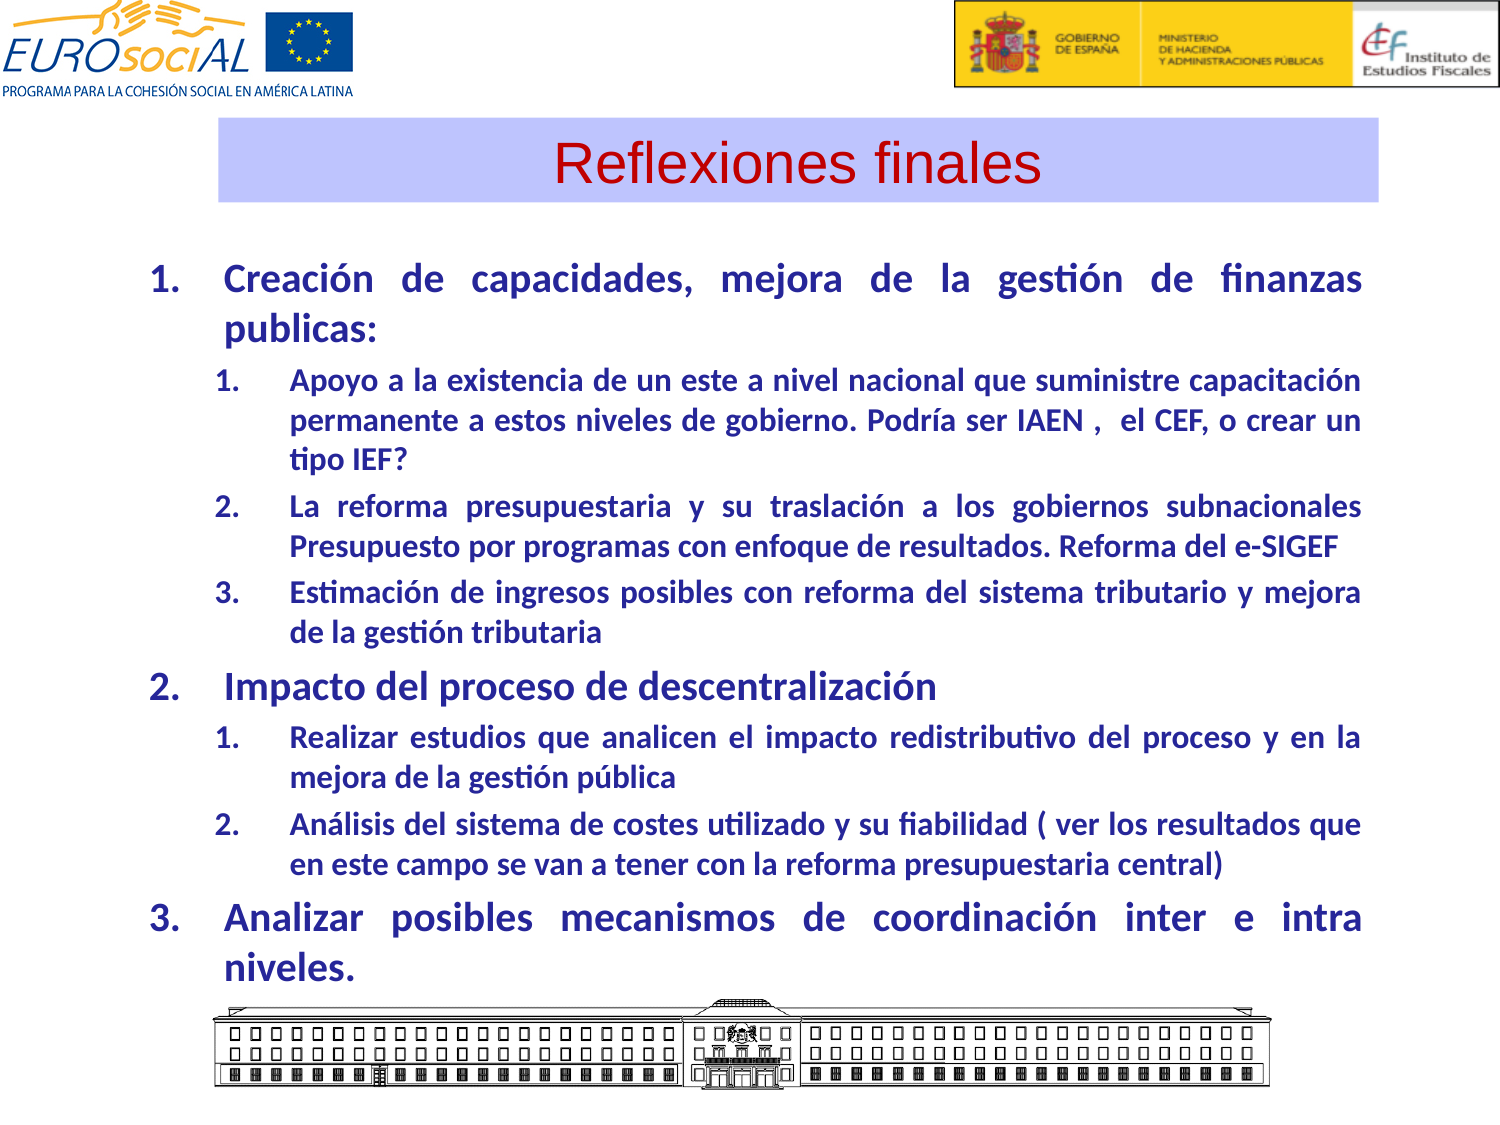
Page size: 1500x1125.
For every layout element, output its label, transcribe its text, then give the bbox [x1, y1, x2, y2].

picture [0, 0, 354, 97]
picture [954, 0, 1500, 89]
list Creación de capacidades, mejora de la gestión de finanzas publicas: Apoyo a la existencia de un este a nivel nacional que suministre capacitación permanente a estos niveles de gobierno. Podría ser IAEN , el CEF, o crear un tipo IEF? La reforma presupuestaria y su traslación a los gobiernos subnacionales Presupuesto por programas con enfoque de resultados. Reforma del e-SIGEF Estimación de ingresos posibles con reforma del sistema tributario y mejora de la gestión tributaria Impacto del proceso de descentralización Realizar estudios que analicen el impacto redistributivo del proceso y en la mejora de la gestión pública Análisis del sistema de costes utilizado y su fiabilidad ( ver los resultados que en este campo se van a tener con la reforma presupuestaria central) Analizar posibles mecanismos de coordinación inter e intra niveles. [134, 243, 1379, 857]
text_box Reflexiones finales [218, 117, 1379, 203]
picture [212, 999, 1272, 1090]
